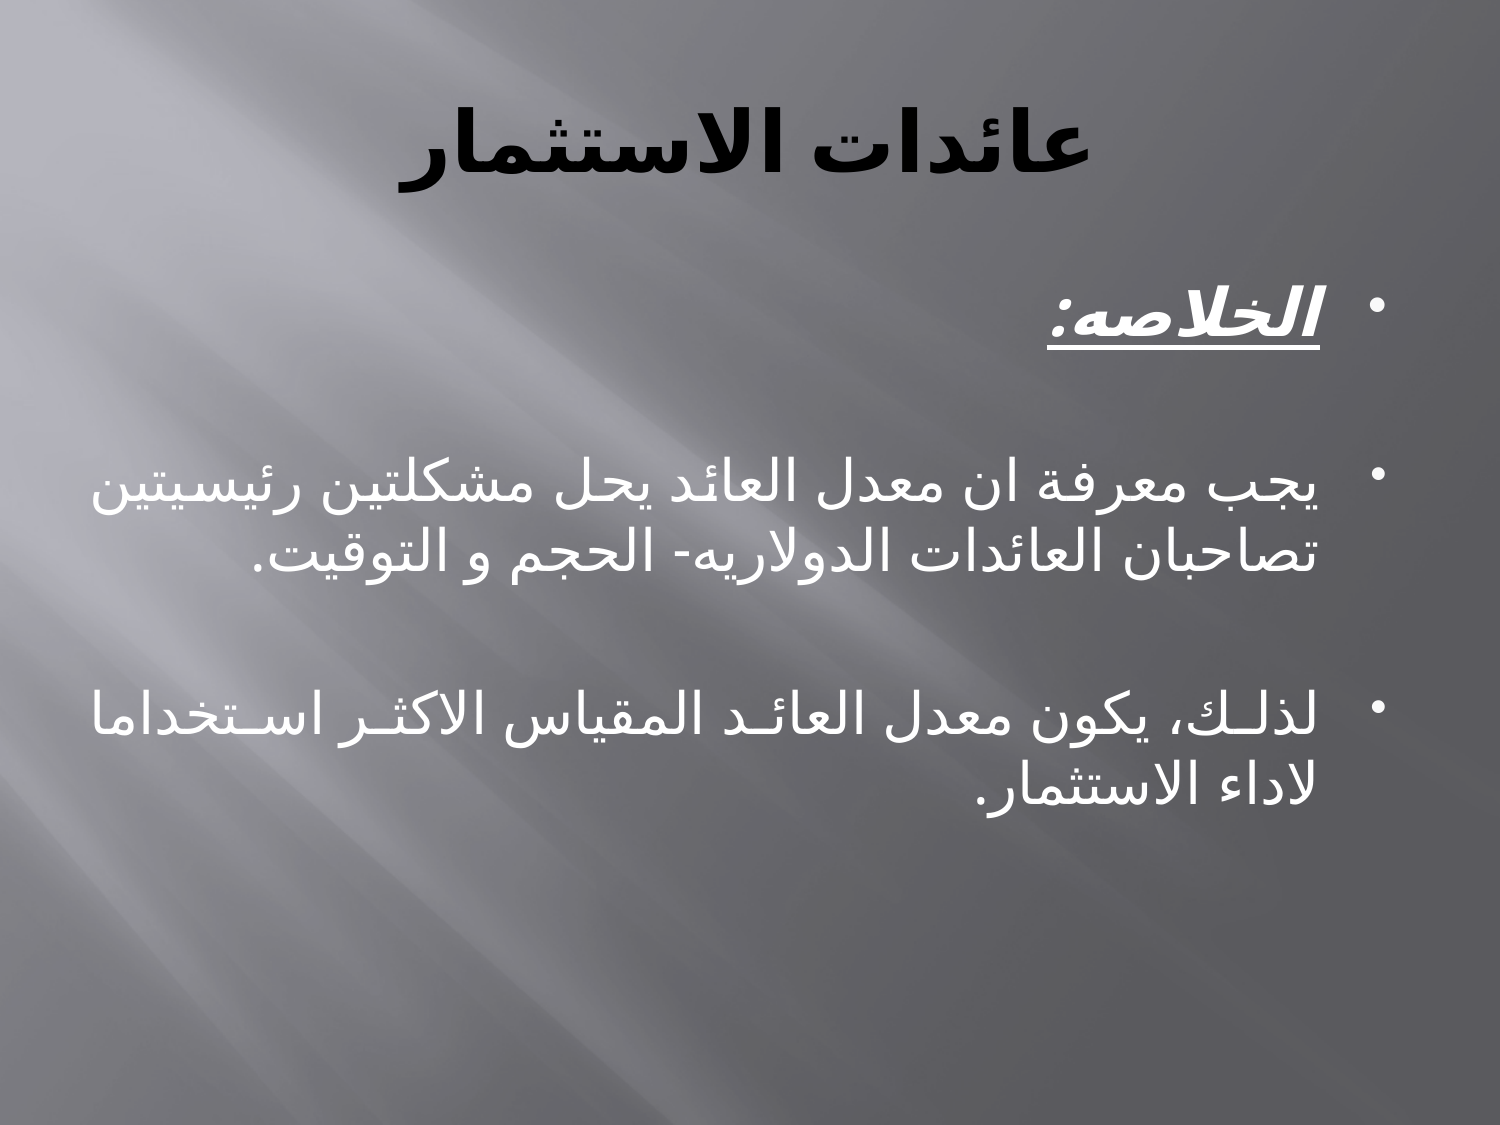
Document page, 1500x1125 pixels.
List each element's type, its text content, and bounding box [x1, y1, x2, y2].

title عائدات الاستثمار [75, 45, 1425, 233]
list الخلاصه: يجب معرفة ان معدل العائد يحل مشكلتين رئيسيتين تصاحبان العائدات الدولاريه- الحجم و التوقيت. لذلك، يكون معدل العائد المقياس الاكثر استخداما لاداء الاستثمار. [75, 262, 1425, 1035]
